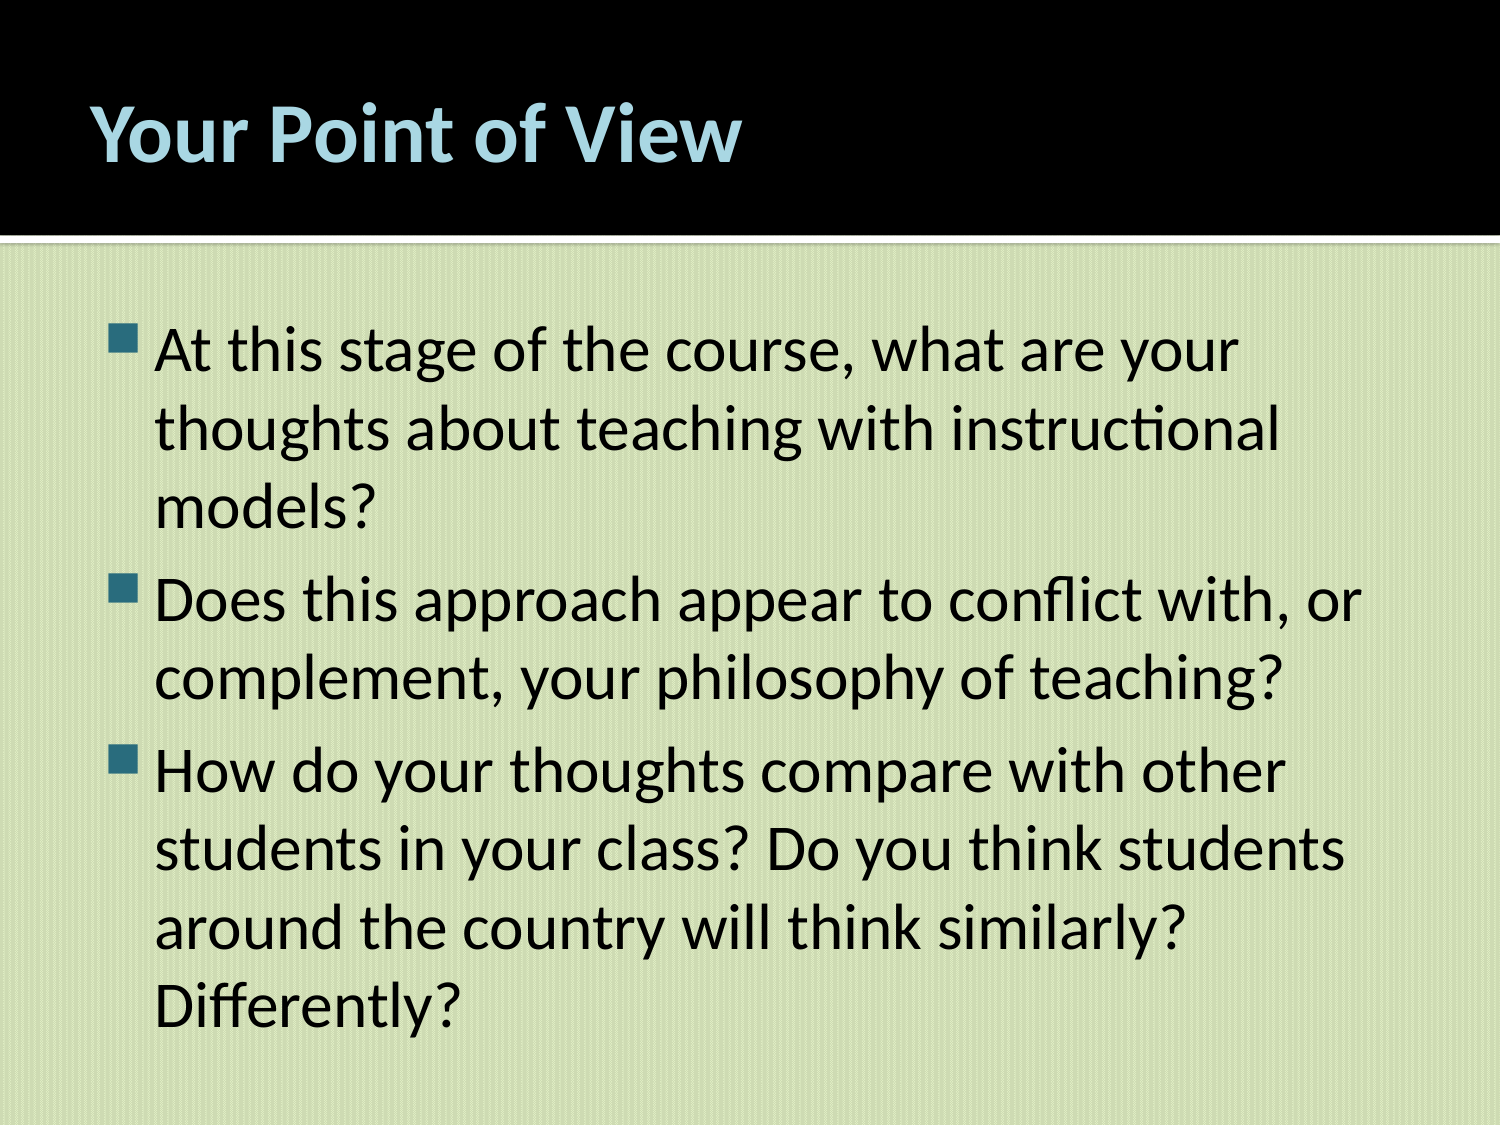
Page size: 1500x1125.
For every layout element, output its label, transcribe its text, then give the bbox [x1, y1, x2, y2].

list At this stage of the course, what are your thoughts about teaching with instructional models? Does this approach appear to conflict with, or complement, your philosophy of teaching? How do your thoughts compare with other students in your class? Do you think students around the country will think similarly? Differently? [75, 291, 1425, 1050]
title Your Point of View [75, 25, 1425, 231]
